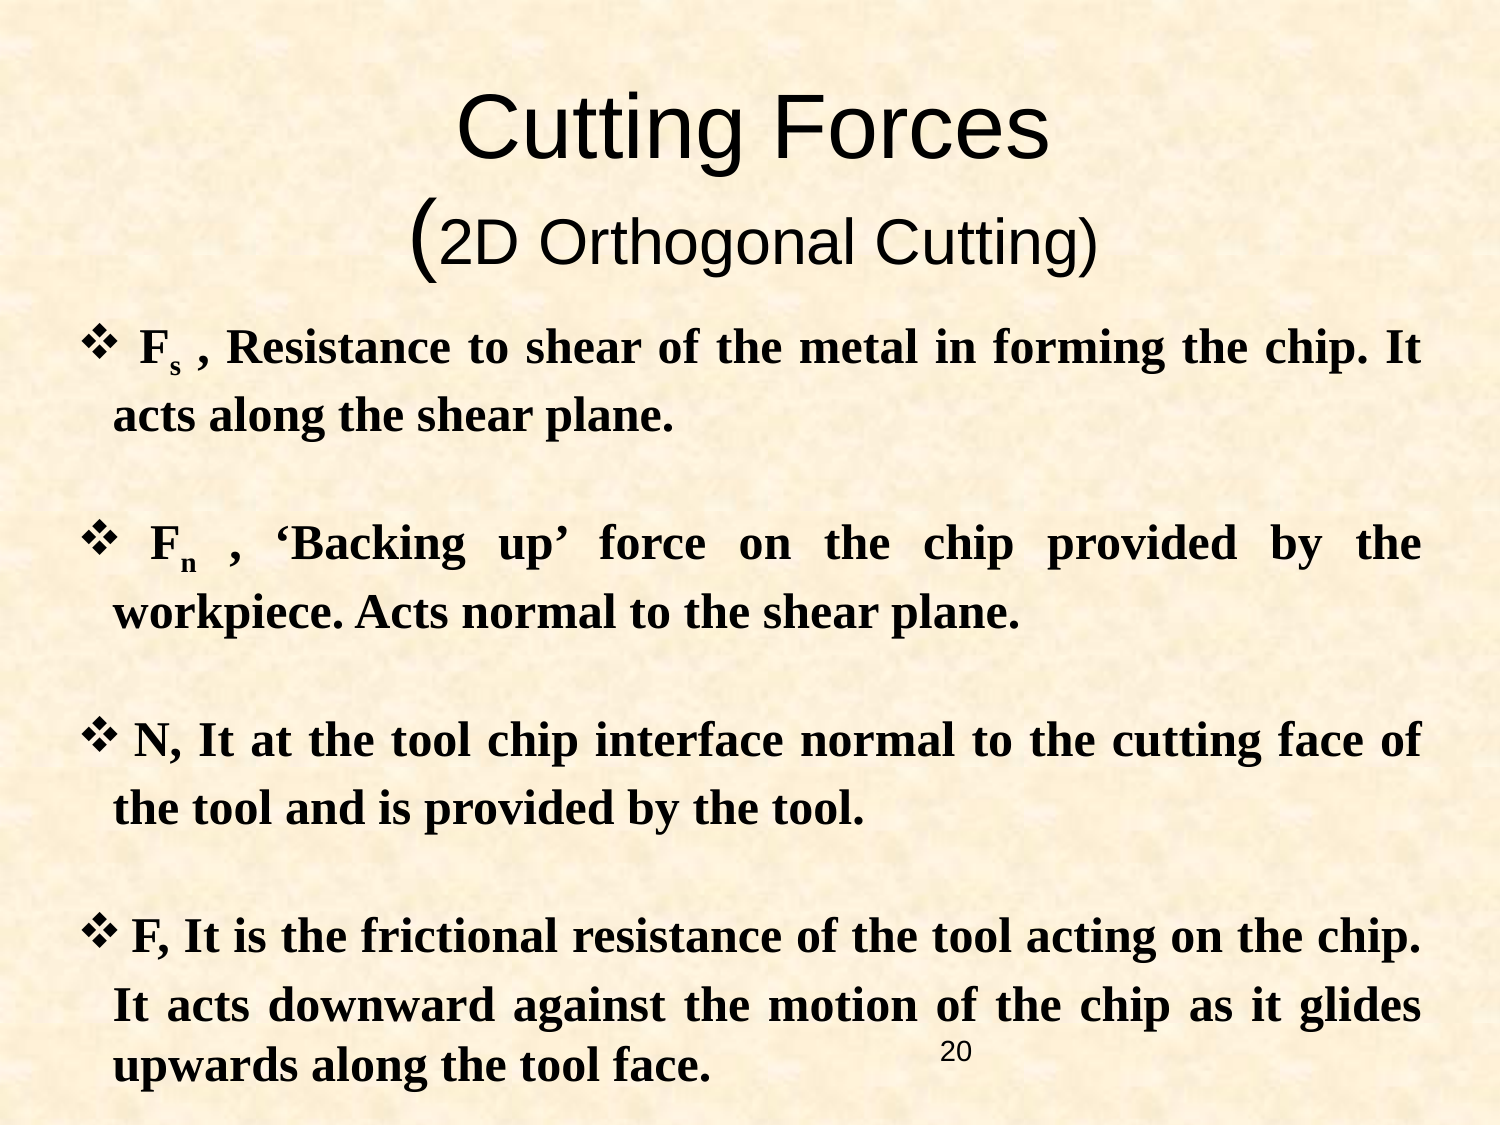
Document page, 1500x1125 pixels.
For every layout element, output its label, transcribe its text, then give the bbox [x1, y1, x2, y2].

picture [0, 0, 1500, 1125]
text_box Cutting Forces (2D Orthogonal Cutting) [362, 68, 1146, 291]
slide_number 20 [512, 1024, 988, 1103]
text_box Fs , Resistance to shear of the metal in forming the chip. It acts along the shear plane. Fn , ‘Backing up’ force on the chip provided by the workpiece. Acts normal to the shear plane. N, It at the tool chip interface normal to the cutting face of the tool and is provided by the tool. F, It is the frictional resistance of the tool acting on the chip. It acts downward against the motion of the chip as it glides upwards along the tool face. [62, 305, 1438, 1099]
